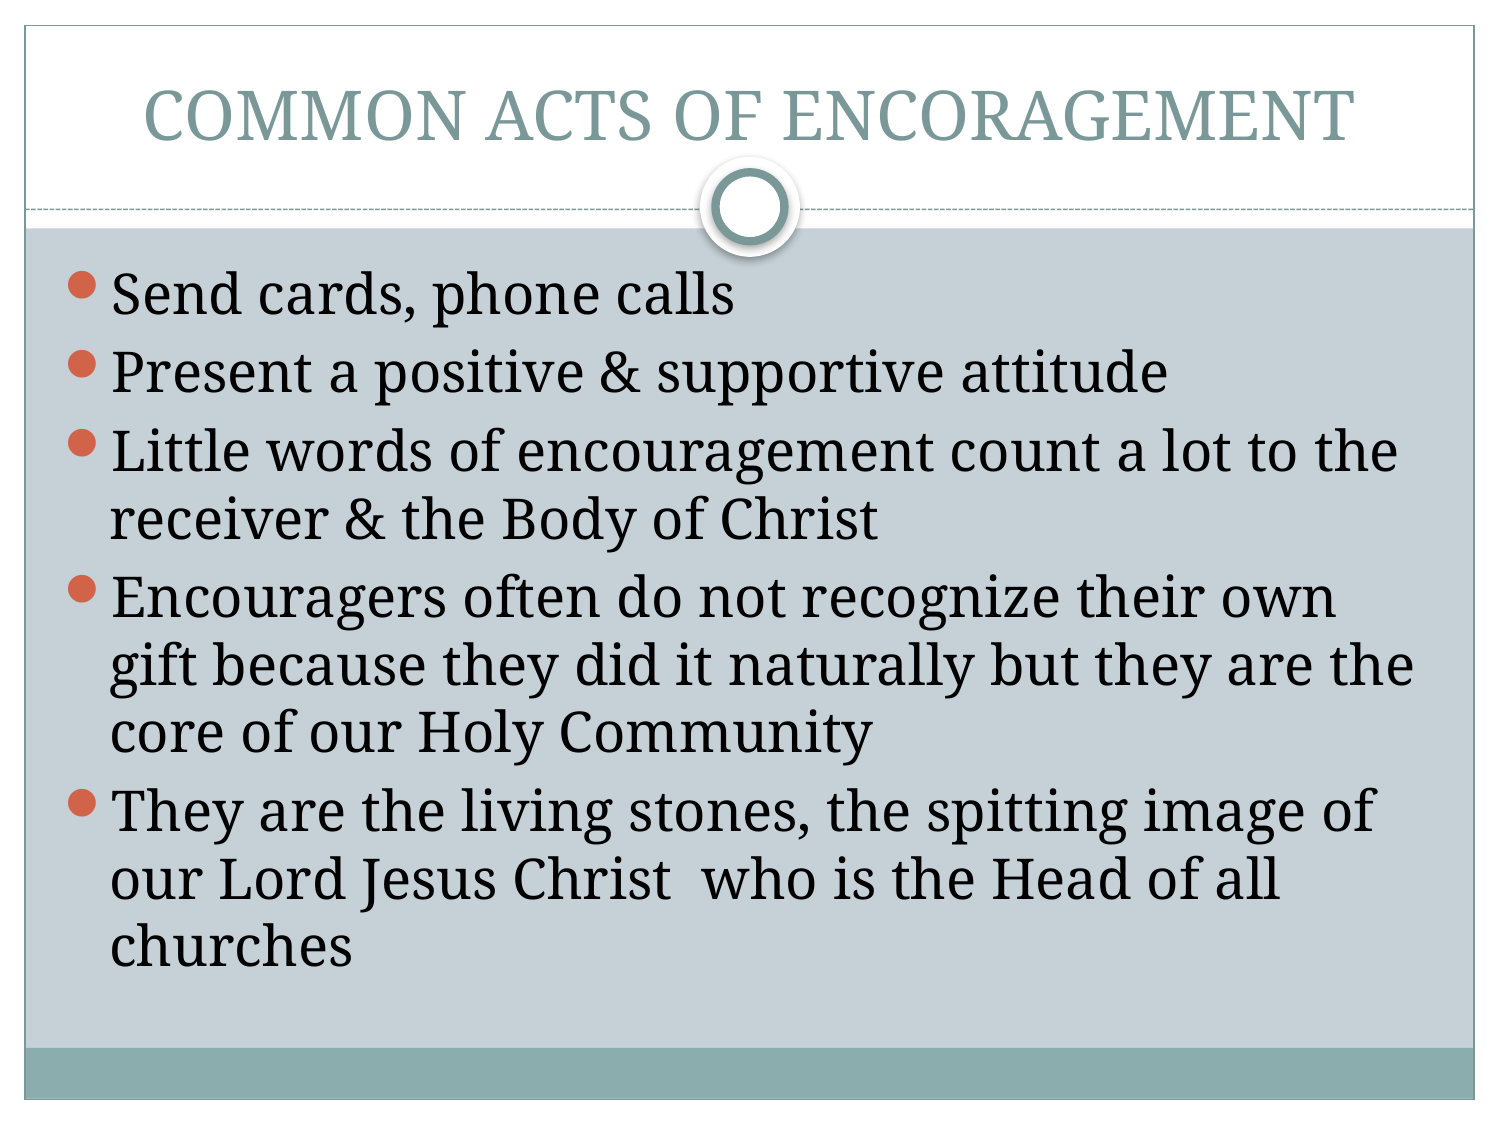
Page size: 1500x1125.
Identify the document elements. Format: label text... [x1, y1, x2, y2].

list Send cards, phone calls Present a positive & supportive attitude Little words of encouragement count a lot to the receiver & the Body of Christ Encouragers often do not recognize their own gift because they did it naturally but they are the core of our Holy Community They are the living stones, the spitting image of our Lord Jesus Christ who is the Head of all churches [49, 250, 1445, 1001]
title COMMON ACTS OF ENCORAGEMENT [49, 37, 1450, 162]
